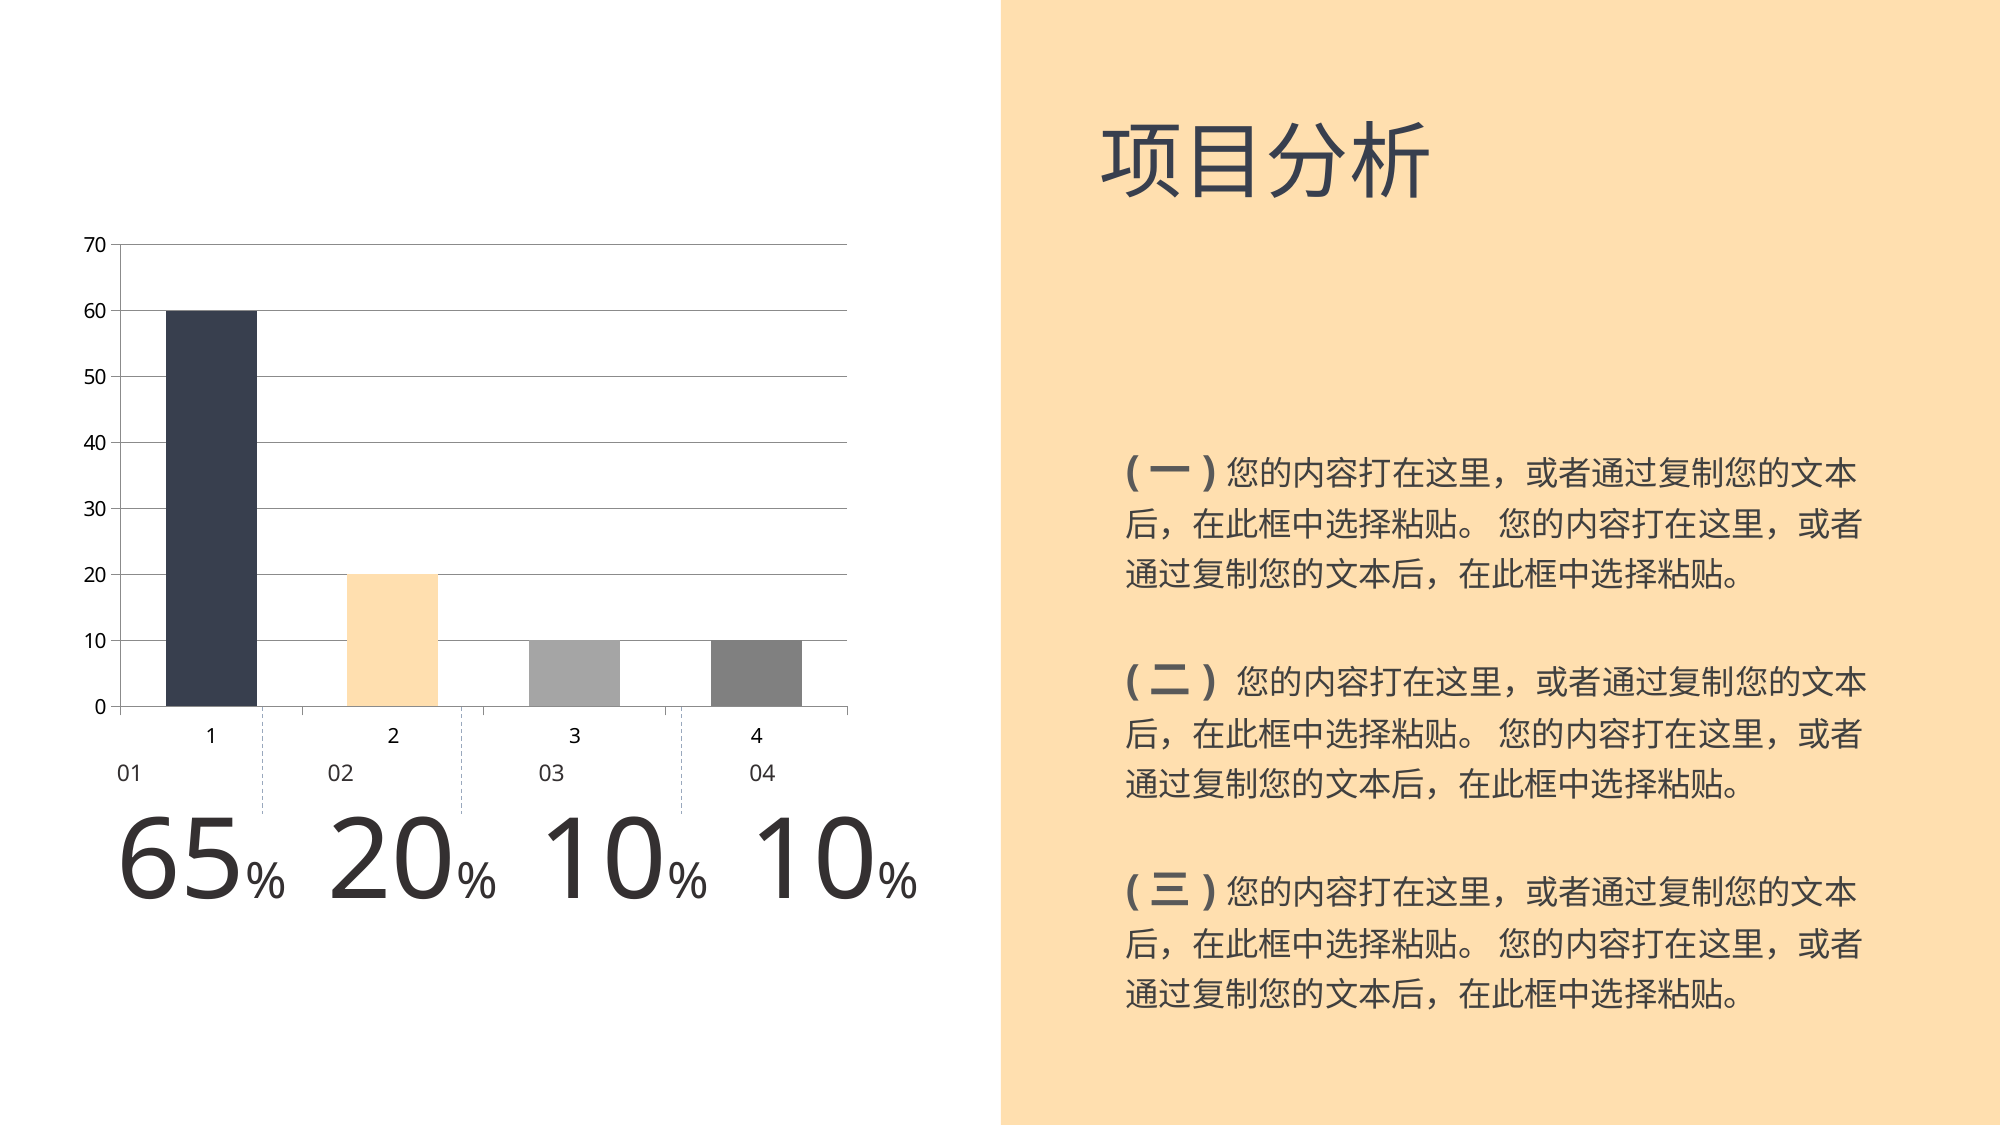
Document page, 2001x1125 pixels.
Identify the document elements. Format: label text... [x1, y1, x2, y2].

text_box (三)您的内容打在这里，或者通过复制您的文本后，在此框中选择粘贴。 您的内容打在这里，或者通过复制您的文本后，在此框中选择粘贴。 [1111, 842, 1891, 1020]
text_box (二) 您的内容打在这里，或者通过复制您的文本后，在此框中选择粘贴。 您的内容打在这里，或者通过复制您的文本后，在此框中选择粘贴。 [1111, 633, 1891, 842]
text_box [1000, 0, 2000, 1125]
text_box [67, 219, 939, 931]
text_box (一)您的内容打在这里，或者通过复制您的文本后，在此框中选择粘贴。 您的内容打在这里，或者通过复制您的文本后，在此框中选择粘贴。 [1111, 423, 1891, 601]
text_box 项目分析 [1084, 100, 2000, 216]
